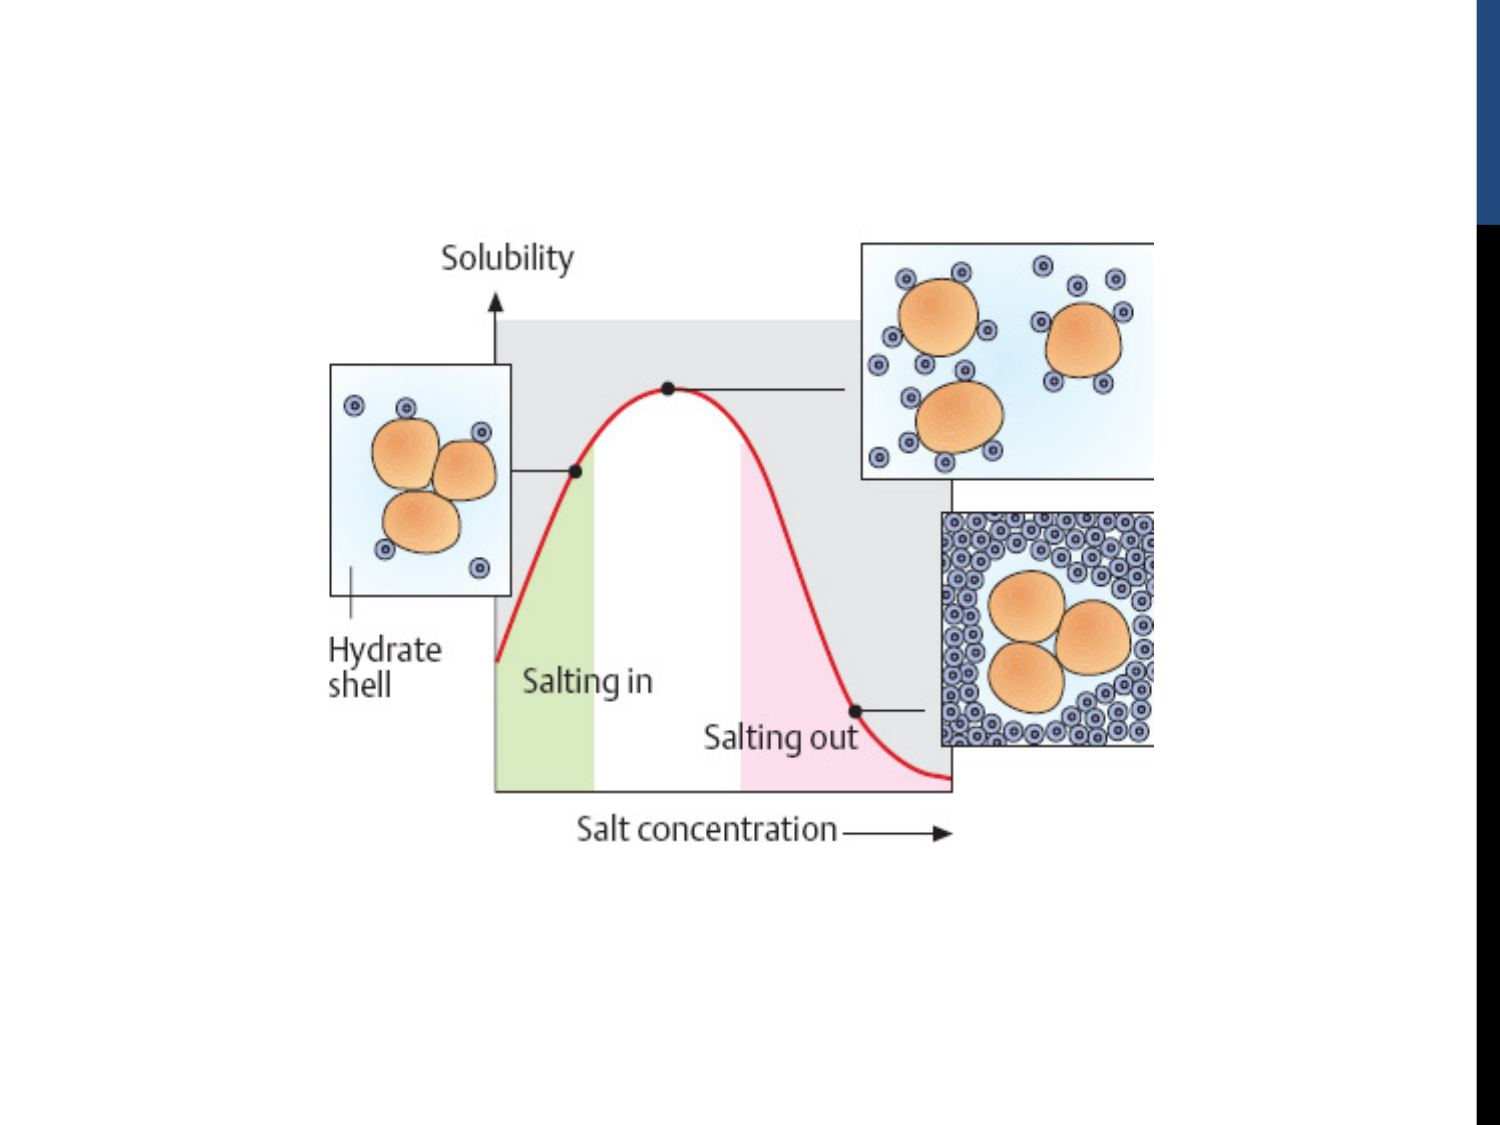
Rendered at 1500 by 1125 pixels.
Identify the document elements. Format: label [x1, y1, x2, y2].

picture [311, 211, 1154, 854]
